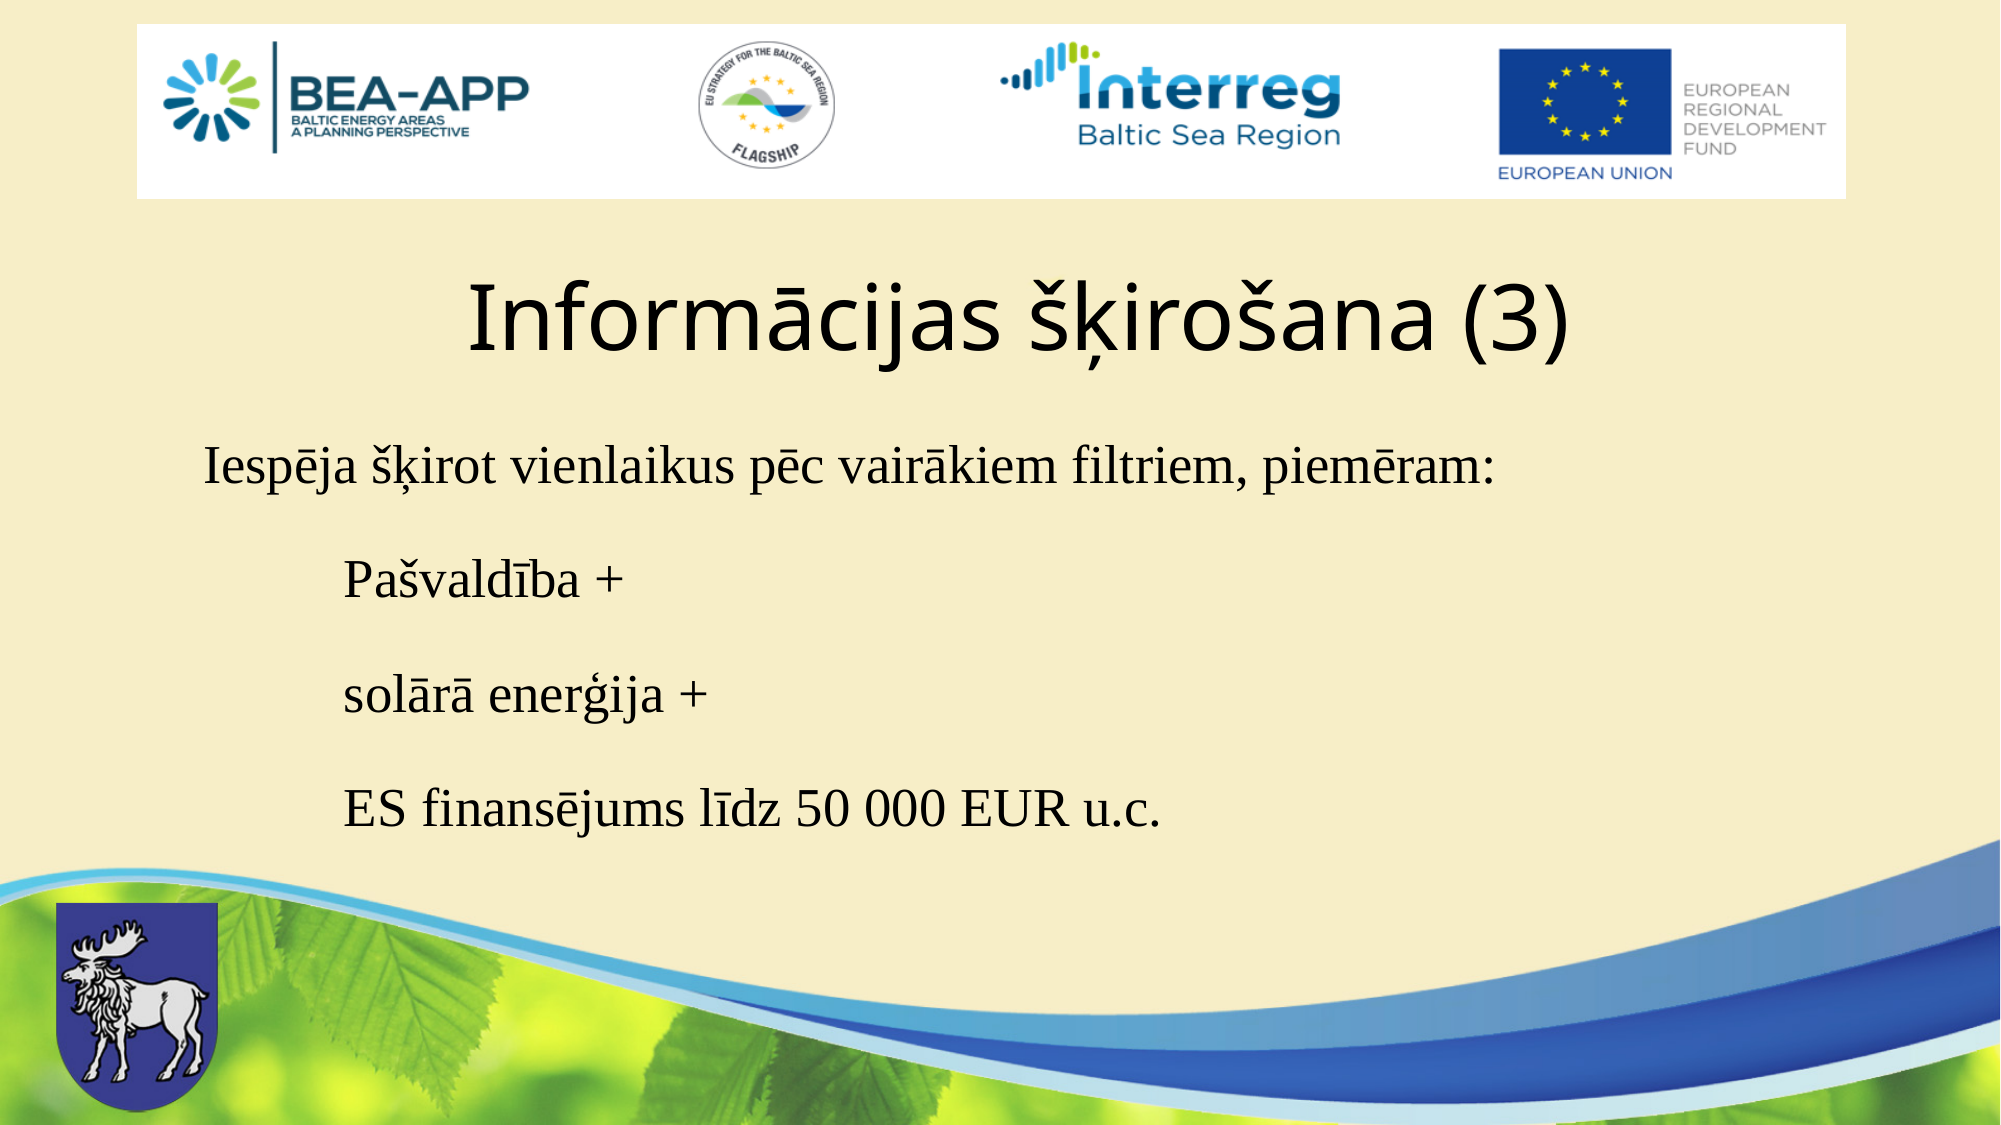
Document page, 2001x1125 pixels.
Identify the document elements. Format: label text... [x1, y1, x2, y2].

title Informācijas šķirošana (3) [156, 212, 1882, 430]
picture [0, 0, 2001, 1125]
list Iespēja šķirot vienlaikus pēc vairākiem filtriem, piemēram: Pašvaldība + solārā enerģija + ES finansējums līdz 50 000 EUR u.c. [188, 411, 1914, 850]
